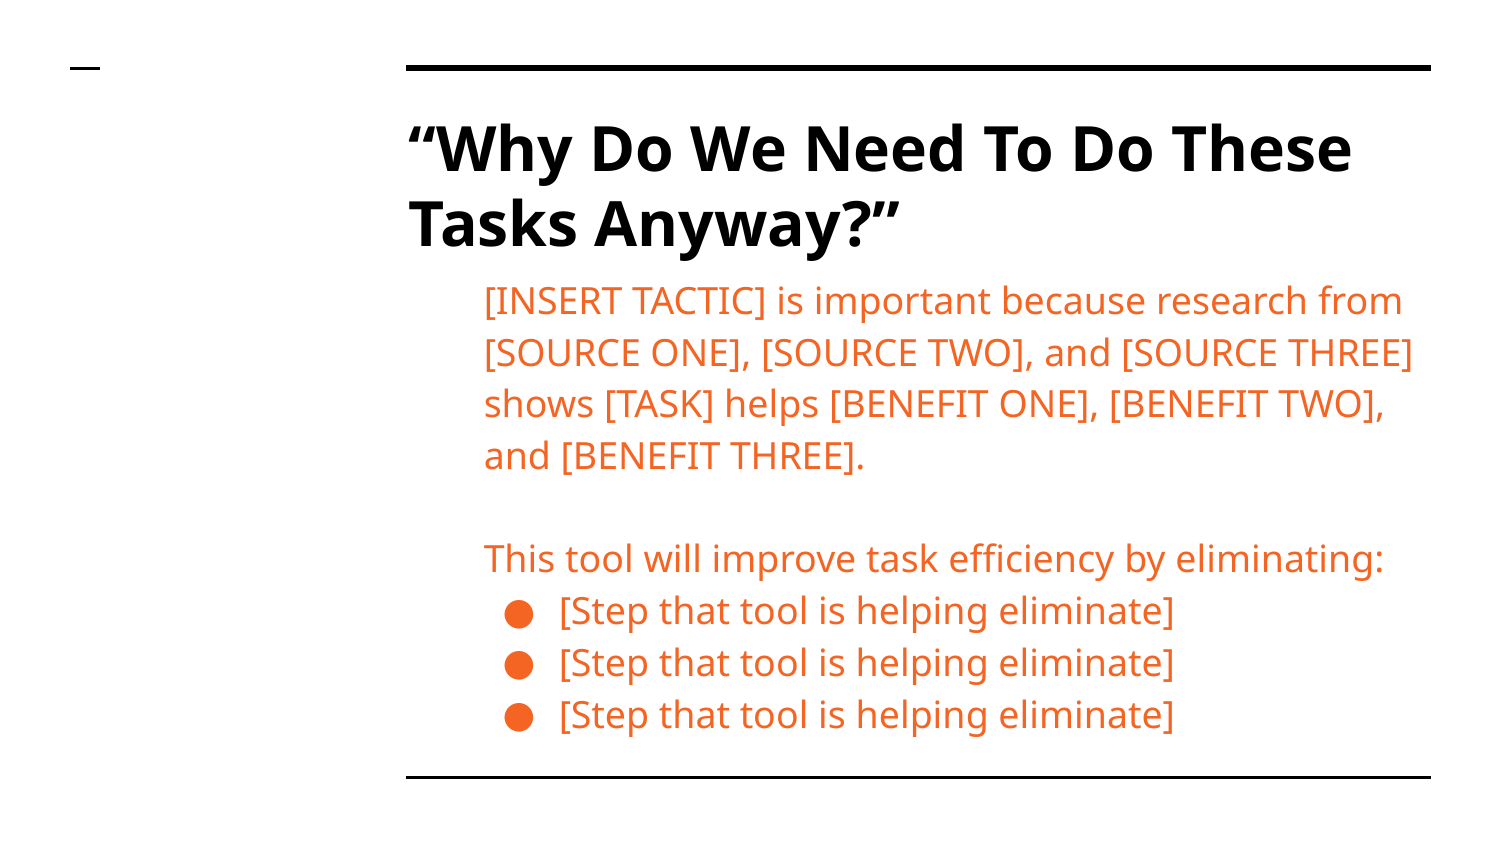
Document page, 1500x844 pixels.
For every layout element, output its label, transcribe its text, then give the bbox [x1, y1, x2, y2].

list [INSERT TACTIC] is important because research from [SOURCE ONE], [SOURCE TWO], and [SOURCE THREE] shows [TASK] helps [BENEFIT ONE], [BENEFIT TWO], and [BENEFIT THREE]. This tool will improve task efficiency by eliminating: [Step that tool is helping eliminate] [Step that tool is helping eliminate] [Step that tool is helping eliminate] [393, 255, 1431, 748]
title “Why Do We Need To Do These Tasks Anyway?” [393, 94, 1431, 199]
